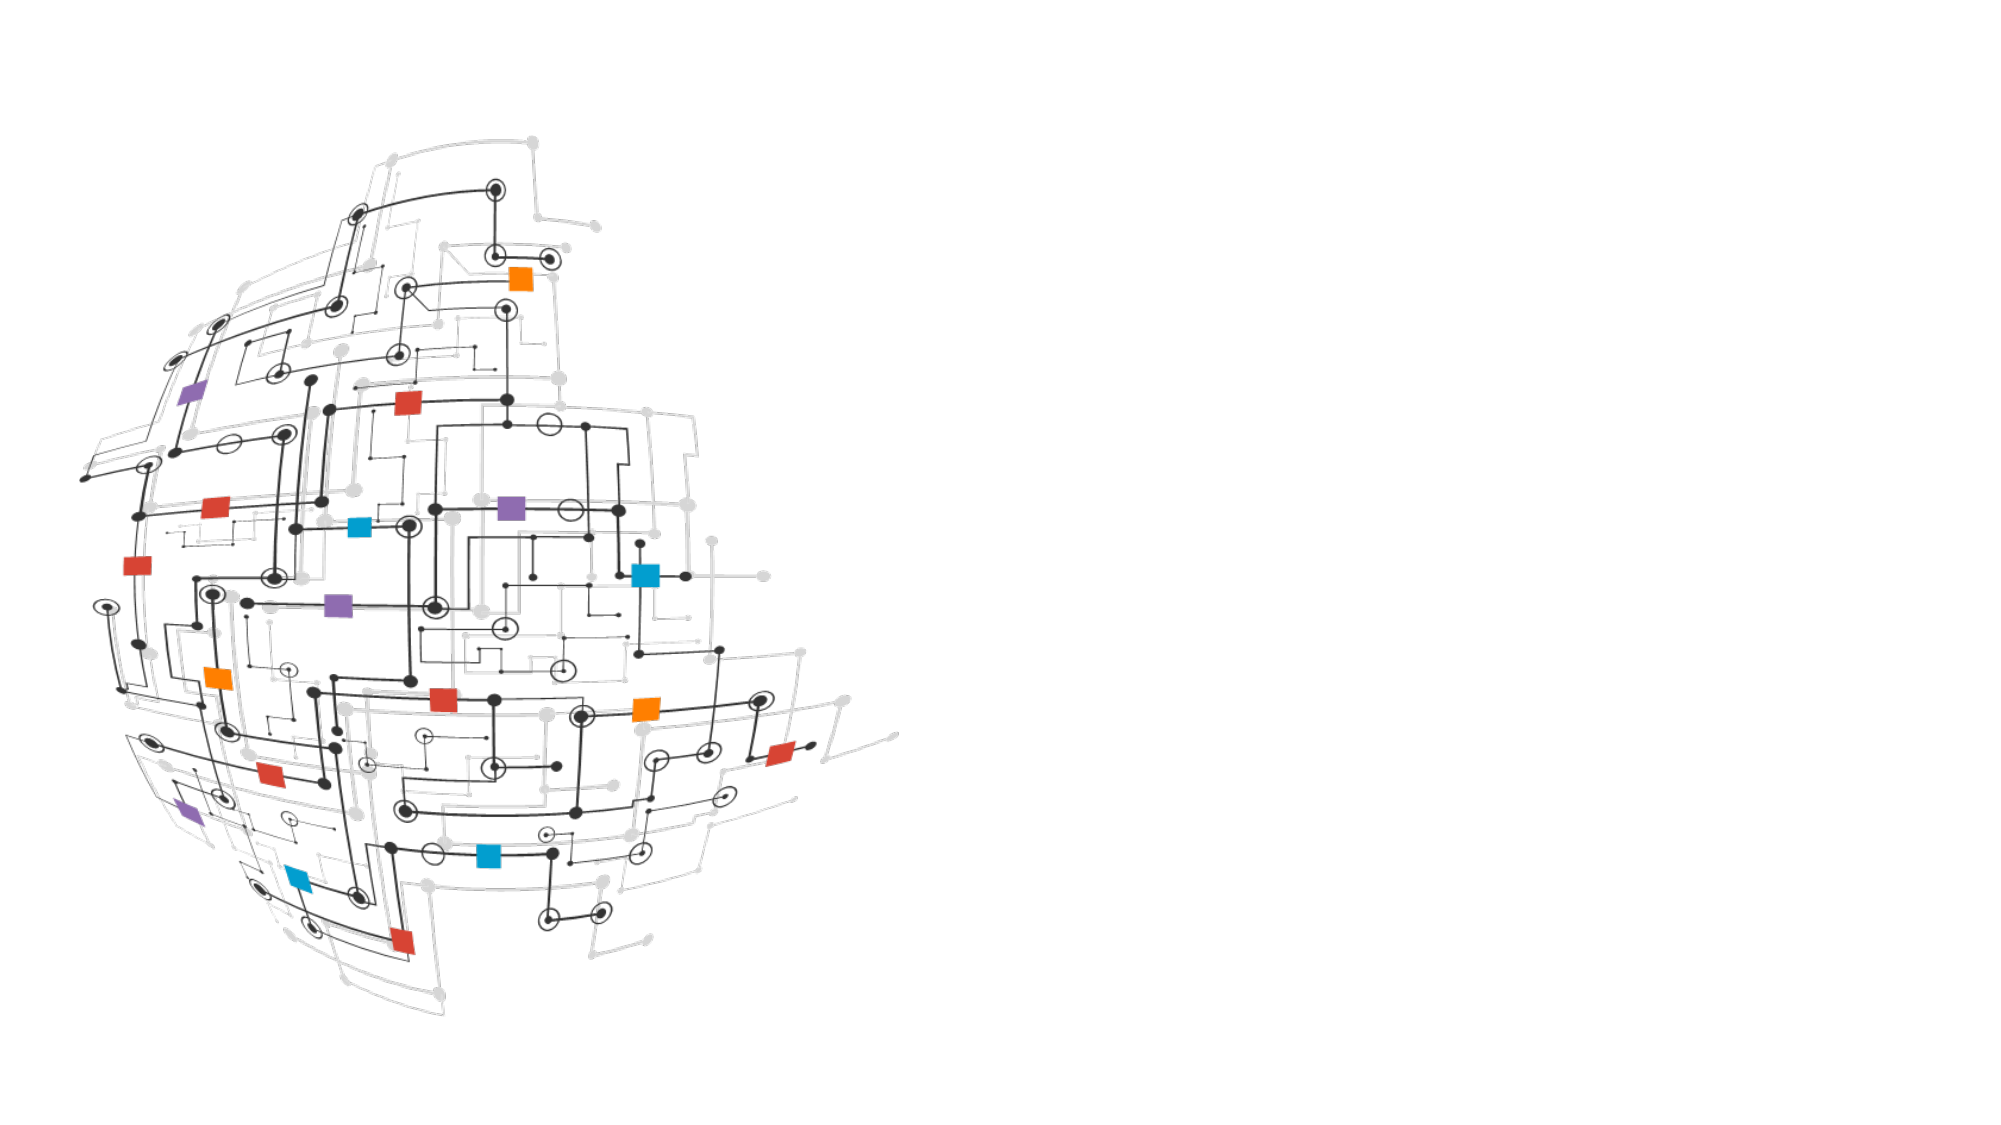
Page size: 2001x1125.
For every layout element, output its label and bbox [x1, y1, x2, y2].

picture [79, 135, 900, 1017]
